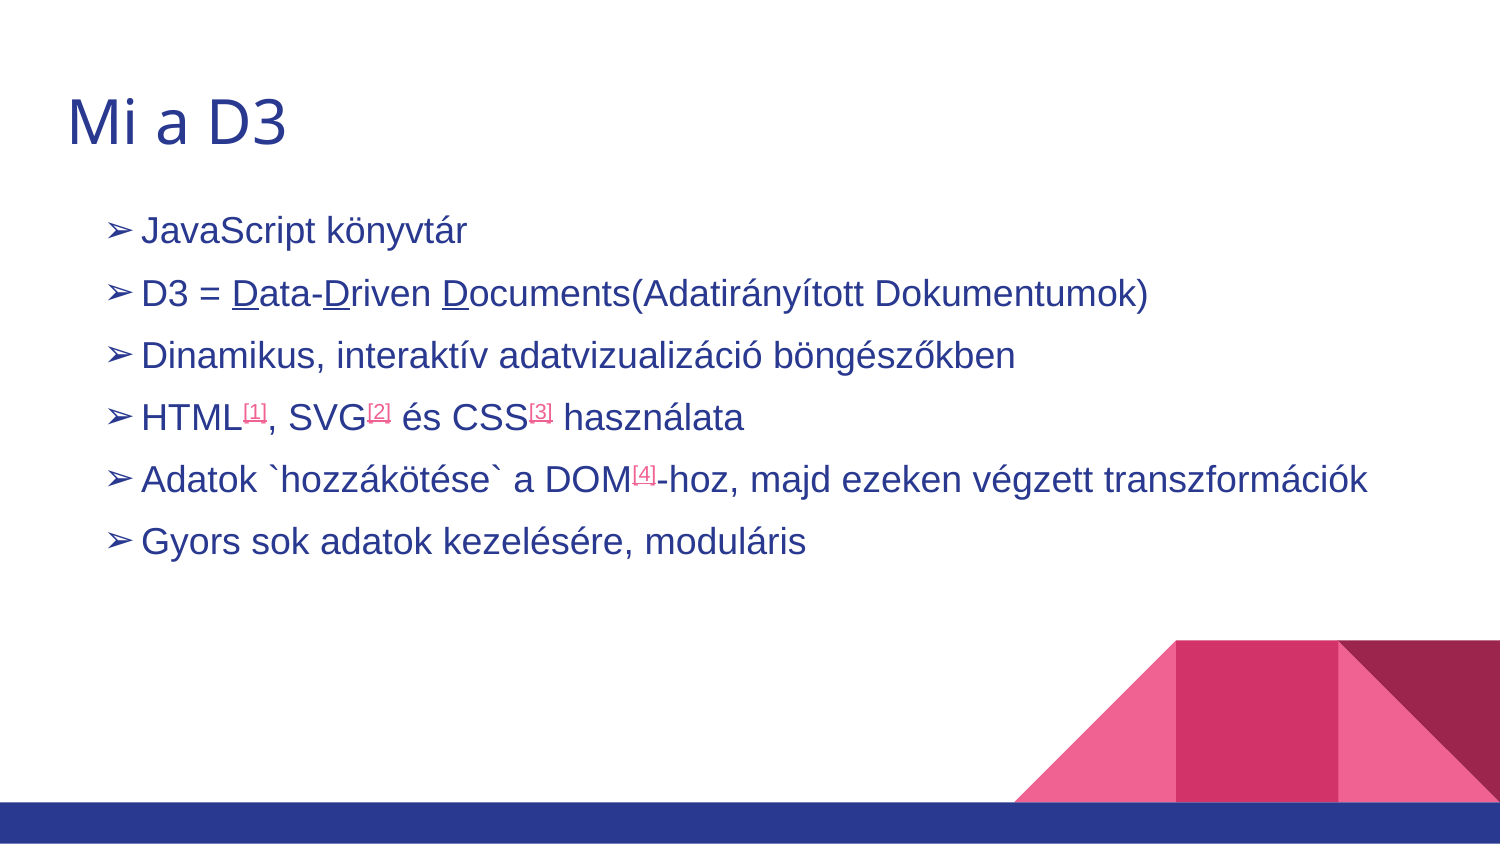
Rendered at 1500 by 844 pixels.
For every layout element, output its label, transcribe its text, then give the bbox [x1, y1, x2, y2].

title Mi a D3 [51, 67, 1449, 167]
list JavaScript könyvtár D3 = Data-Driven Documents(Adatirányított Dokumentumok) Dinamikus, interaktív adatvizualizáció böngészőkben HTML[1], SVG[2] és CSS[3] használata Adatok `hozzákötése` a DOM[4]-hoz, majd ezeken végzett transzformációk Gyors sok adatok kezelésére, moduláris [51, 184, 1449, 746]
